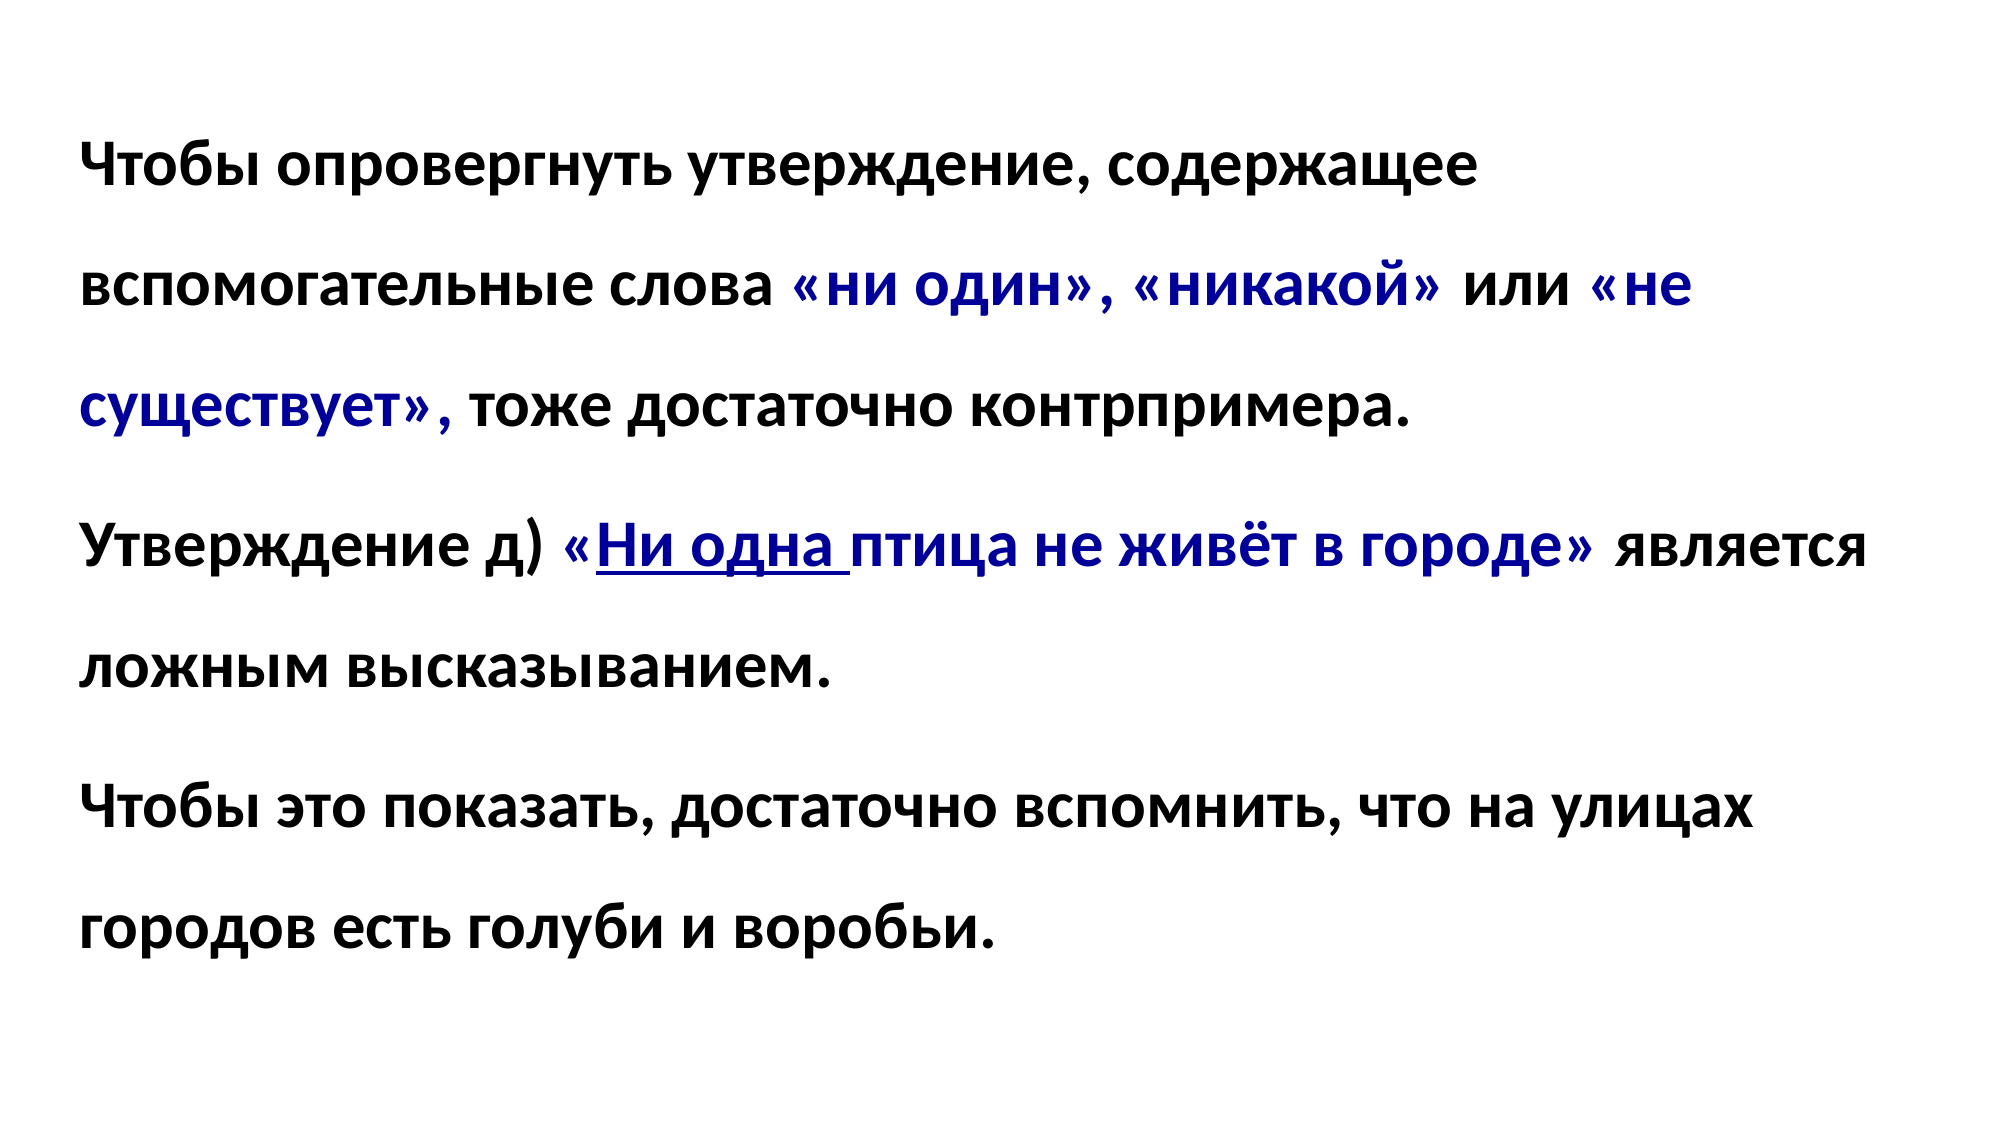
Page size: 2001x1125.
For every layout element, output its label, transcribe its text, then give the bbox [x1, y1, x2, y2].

list Чтобы опровергнуть утверждение, содержащее вспомогательные слова «ни один», «никакой» или «не существует», тоже достаточно контрпримера. Утверждение д) «Ни одна птица не живёт в городе» является ложным высказыванием. Чтобы это показать, достаточно вспомнить, что на улицах городов есть голуби и воробьи. [64, 71, 1970, 1002]
